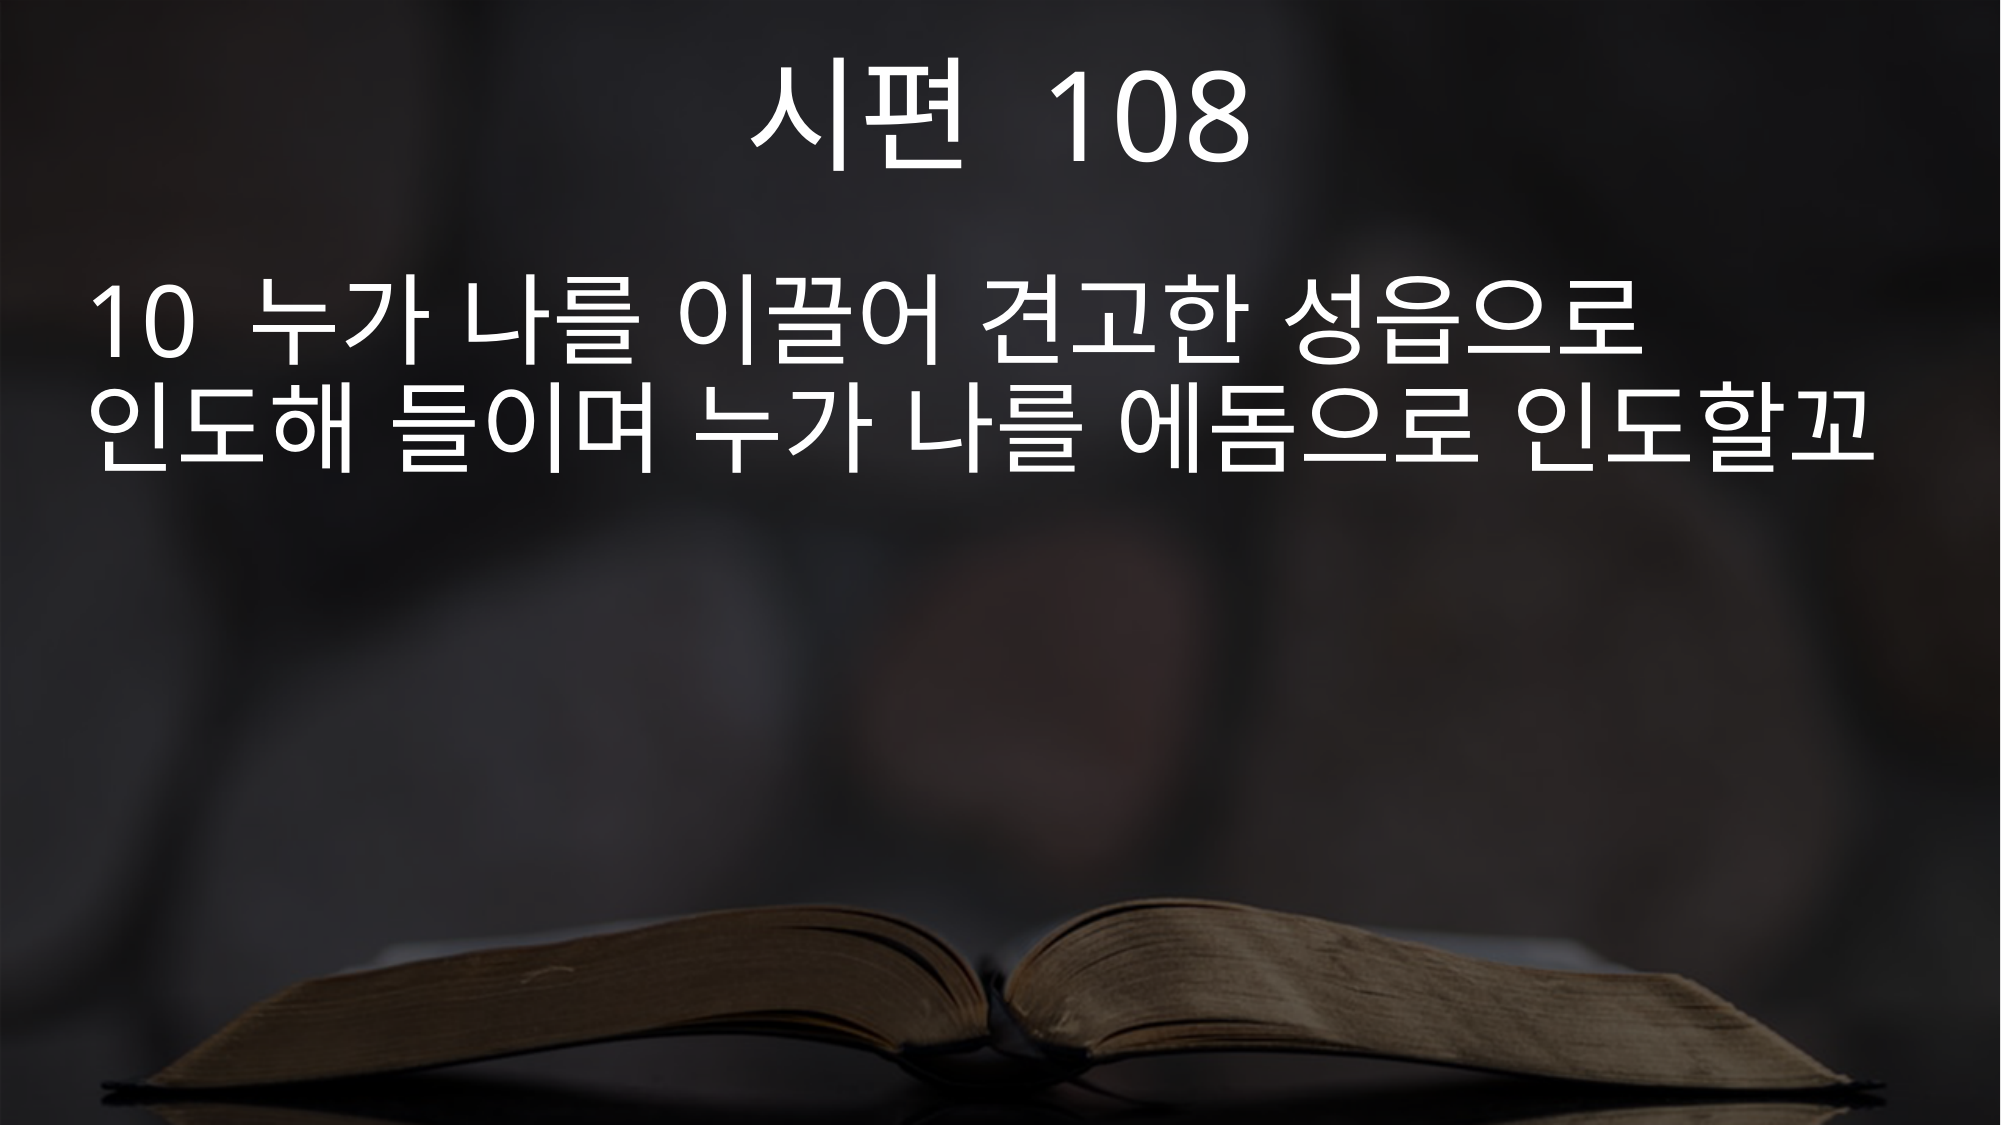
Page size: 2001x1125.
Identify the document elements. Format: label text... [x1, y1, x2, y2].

picture [0, 0, 2001, 1125]
footer 시편 108 [0, 32, 2000, 192]
list 10 누가 나를 이끌어 견고한 성읍으로 인도해 들이며 누가 나를 에돔으로 인도할꼬 [69, 263, 1953, 423]
